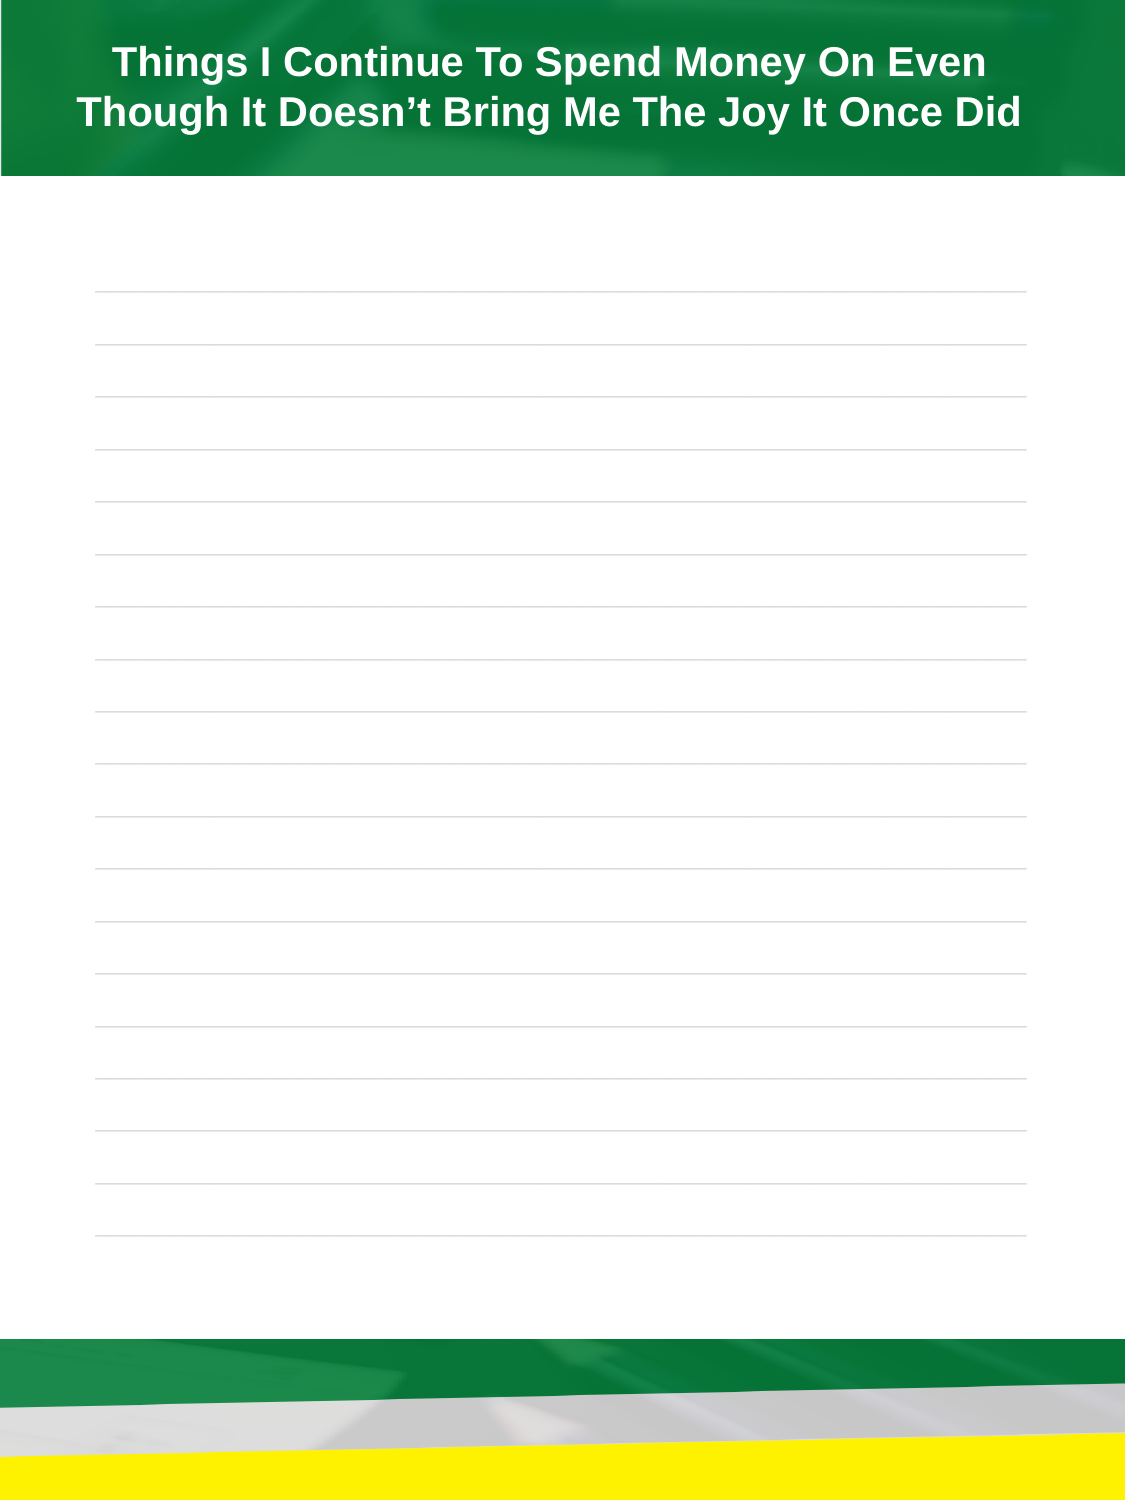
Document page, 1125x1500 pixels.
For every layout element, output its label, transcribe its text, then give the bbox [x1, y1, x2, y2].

picture [0, 0, 1125, 176]
text_box _________________________________________________________________________ _________________________________________________________________________ _________________________________________________________________________ _________________________________________________________________________ _________________________________________________________________________ _________________________________________________________________________ _________________________________________________________________________ _________________________________________________________________________ _________________________________________________________________________ _________________________________________________________________________ _________________________________________________________________________ _________________________________________________________________________ _________________________________________________________________________ _________________________________________________________________________ _________________________________________________________________________ _________________________________________________________________________ _________________________________________________________________________ _________________________________________________________________________ _________________________________________________________________________ [80, 258, 1045, 1245]
picture [0, 1339, 1125, 1500]
